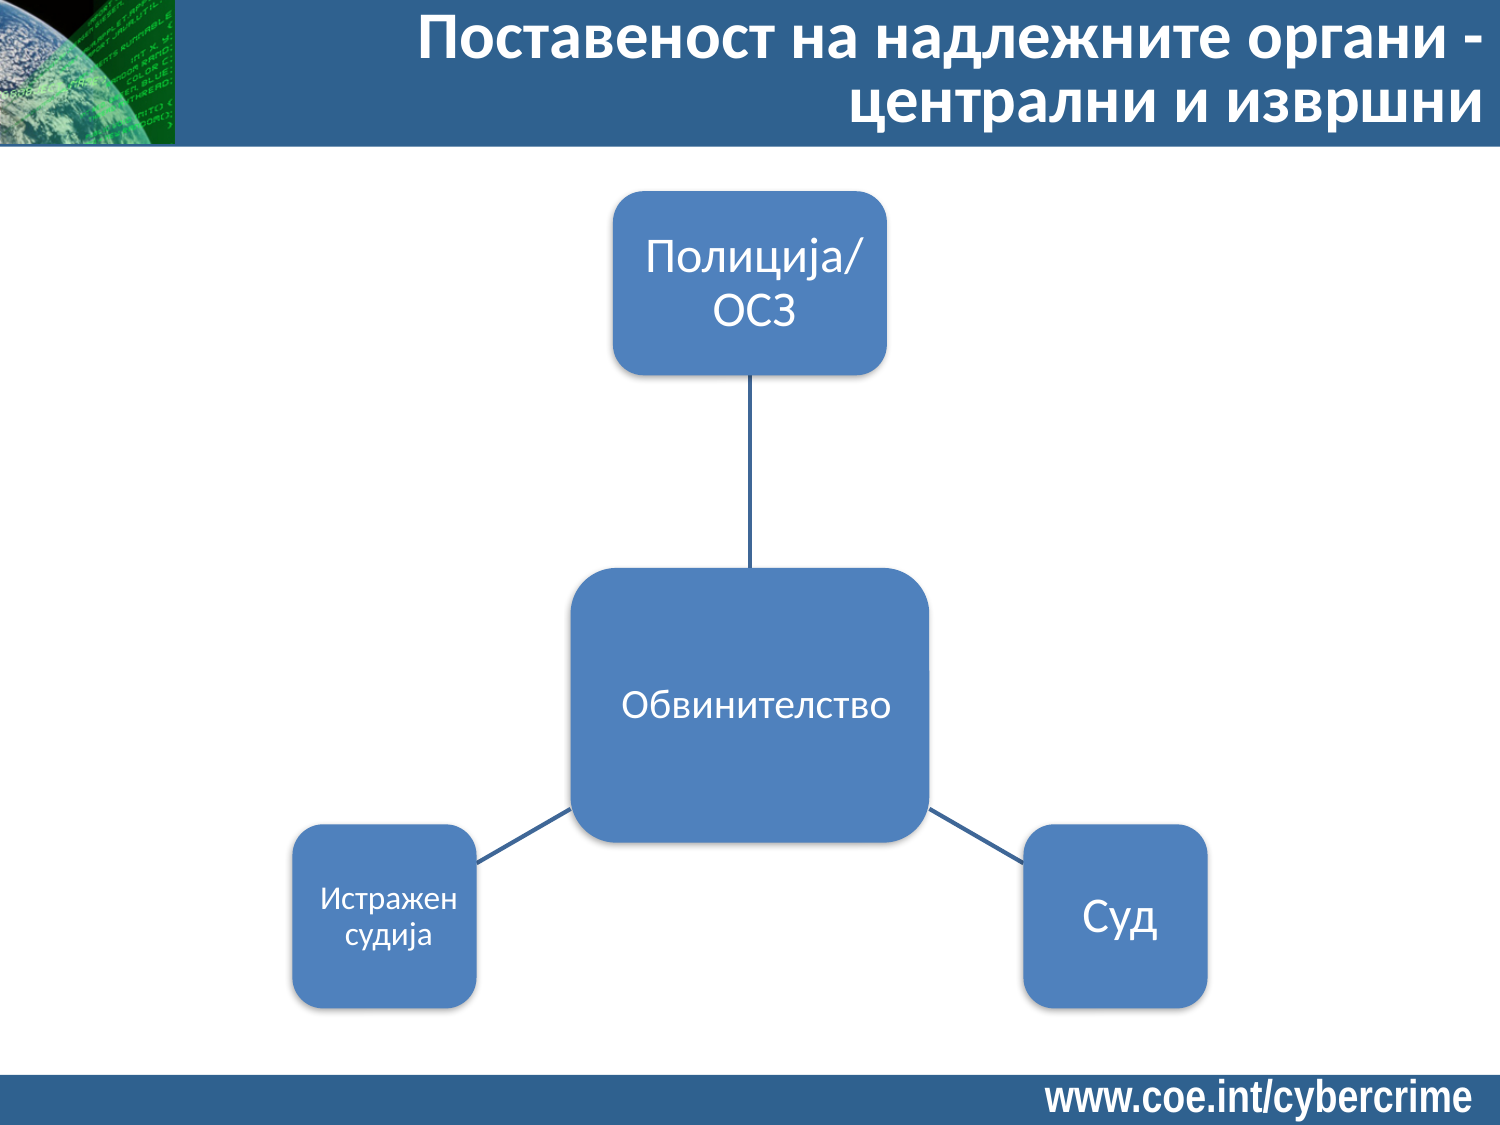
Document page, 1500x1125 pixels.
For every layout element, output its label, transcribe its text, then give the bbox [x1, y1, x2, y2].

text_box Поставеност на надлежните органи - централни и извршни [179, 0, 1500, 149]
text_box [107, 141, 1393, 1058]
text_box [0, 1073, 1030, 1125]
picture [0, 0, 175, 144]
text_box www.coe.int/cybercrime [1030, 1059, 1500, 1125]
